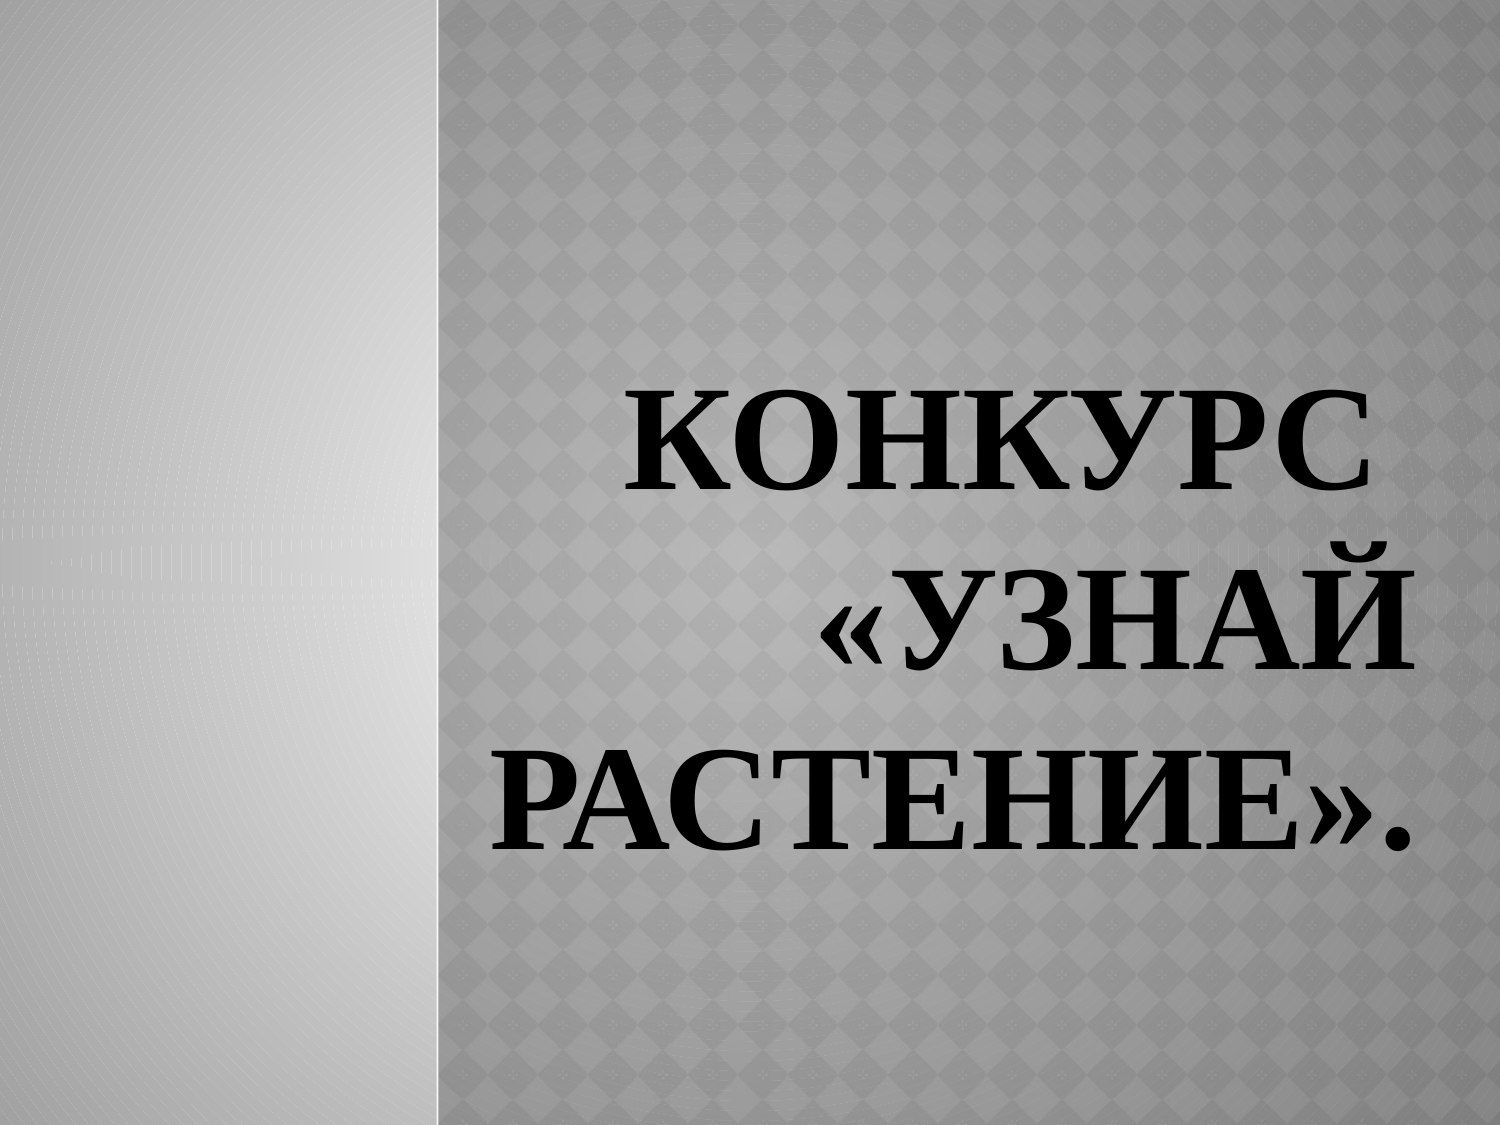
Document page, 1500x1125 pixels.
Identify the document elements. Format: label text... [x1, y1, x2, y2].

title Конкурс «Узнай растение». [75, 70, 1425, 985]
